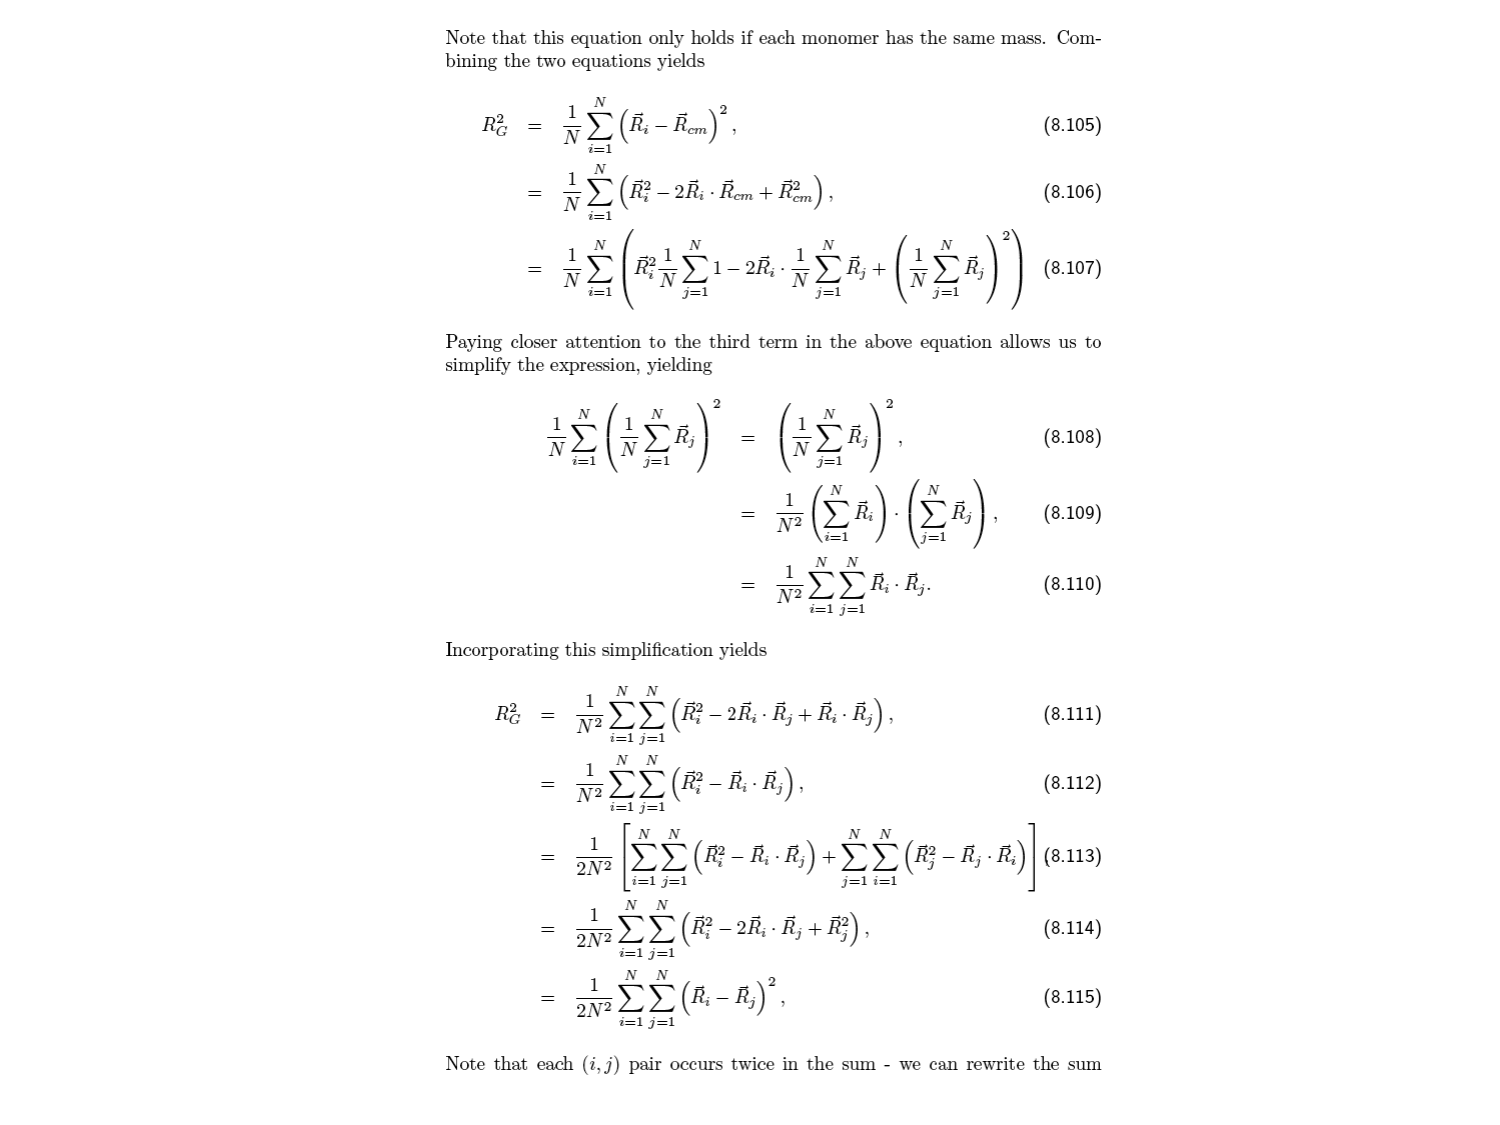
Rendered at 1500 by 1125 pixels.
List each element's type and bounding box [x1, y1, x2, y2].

picture [324, 9, 1219, 1125]
